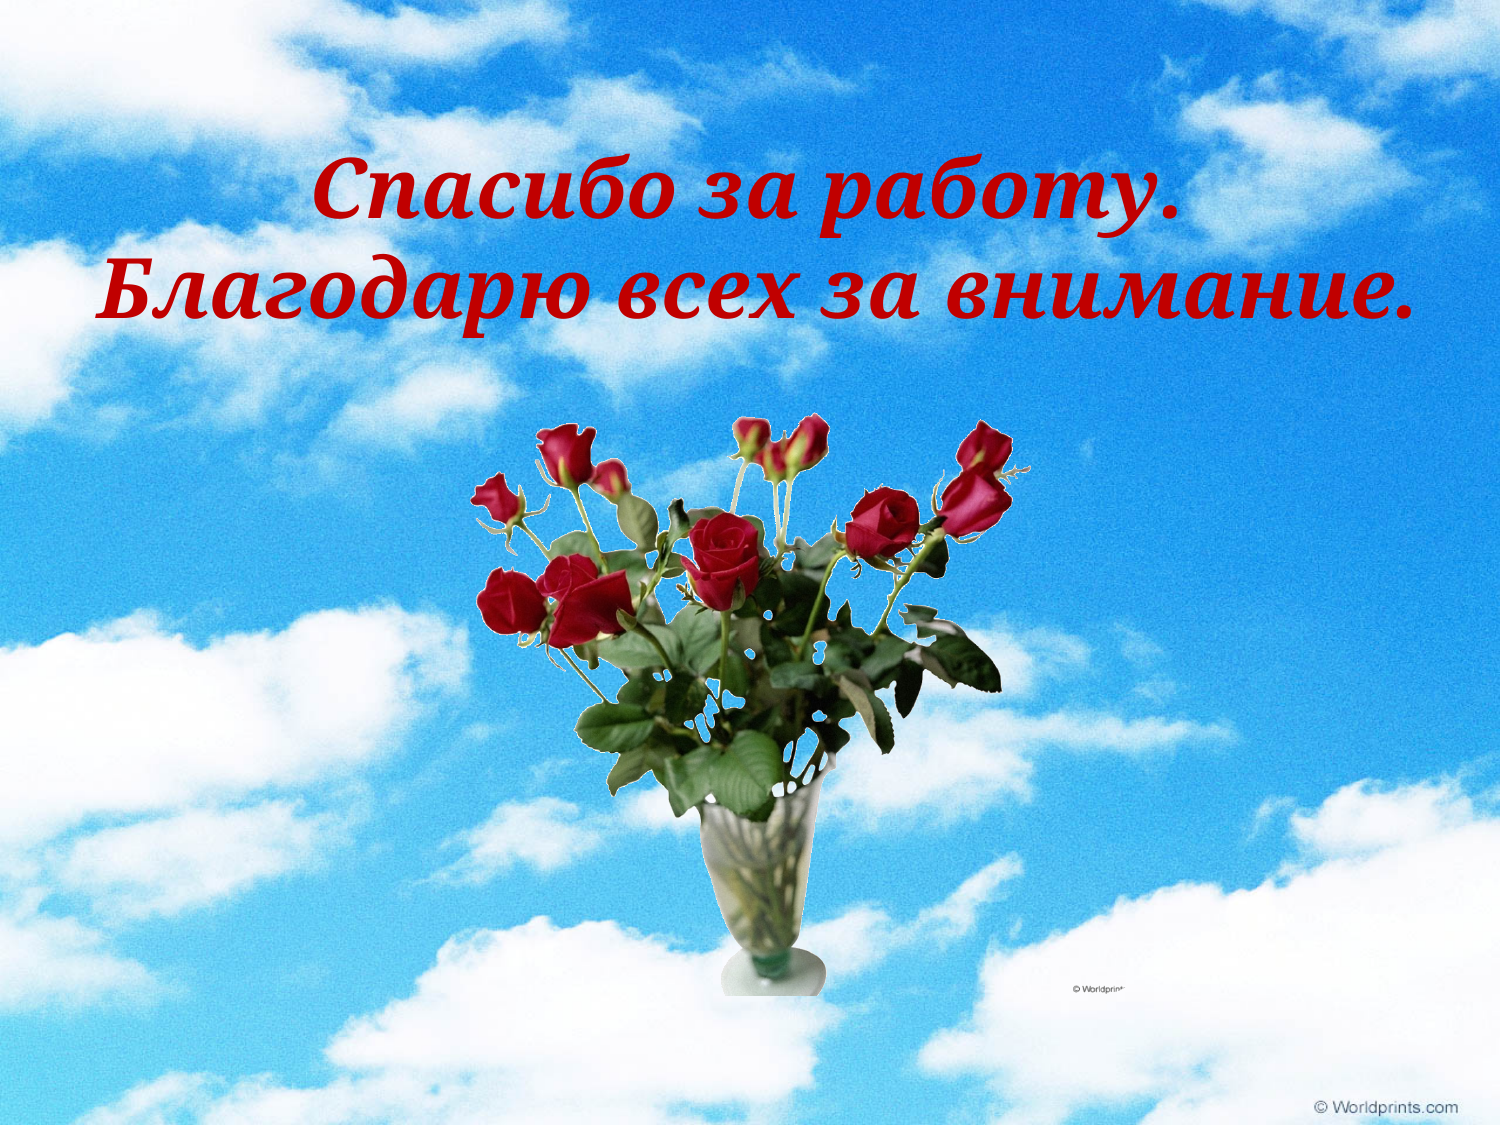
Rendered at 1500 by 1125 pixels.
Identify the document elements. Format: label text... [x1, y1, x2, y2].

picture [0, 0, 1500, 1125]
title Спасибо за работу. Благодарю всех за внимание. [41, 49, 1477, 422]
list [64, 324, 1211, 1000]
